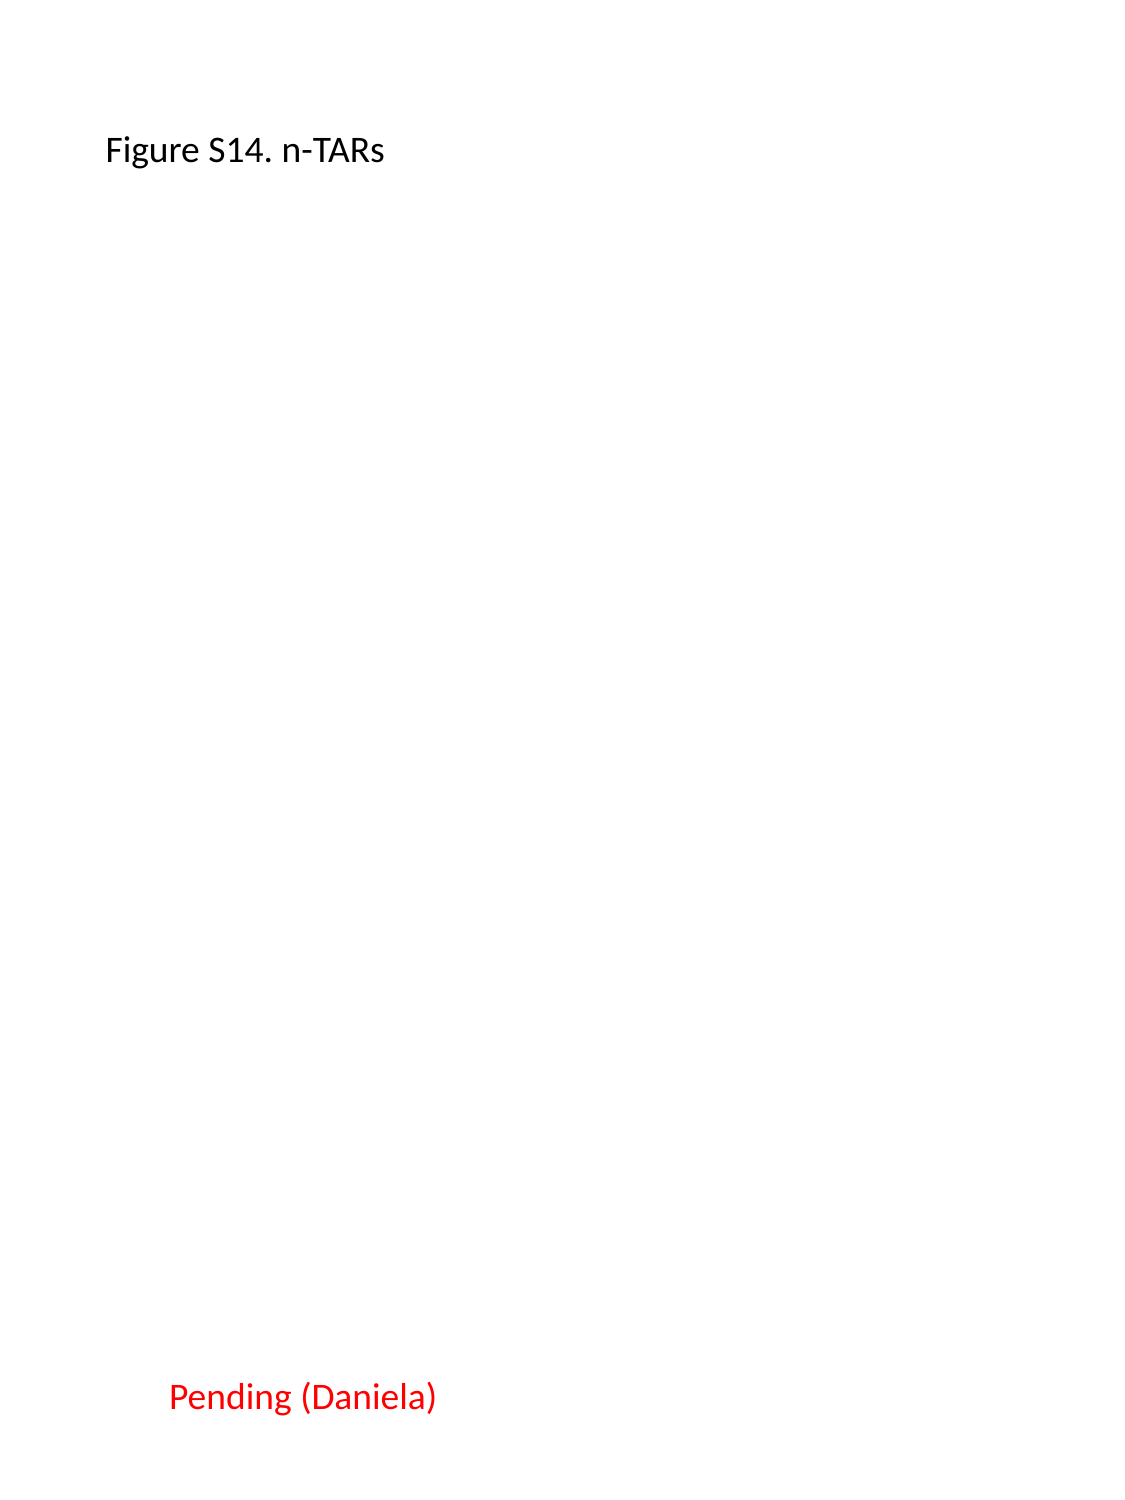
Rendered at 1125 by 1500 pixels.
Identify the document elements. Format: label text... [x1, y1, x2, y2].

text_box Figure S14. n-TARs [90, 117, 984, 178]
text_box Pending (Daniela) [154, 1364, 453, 1425]
